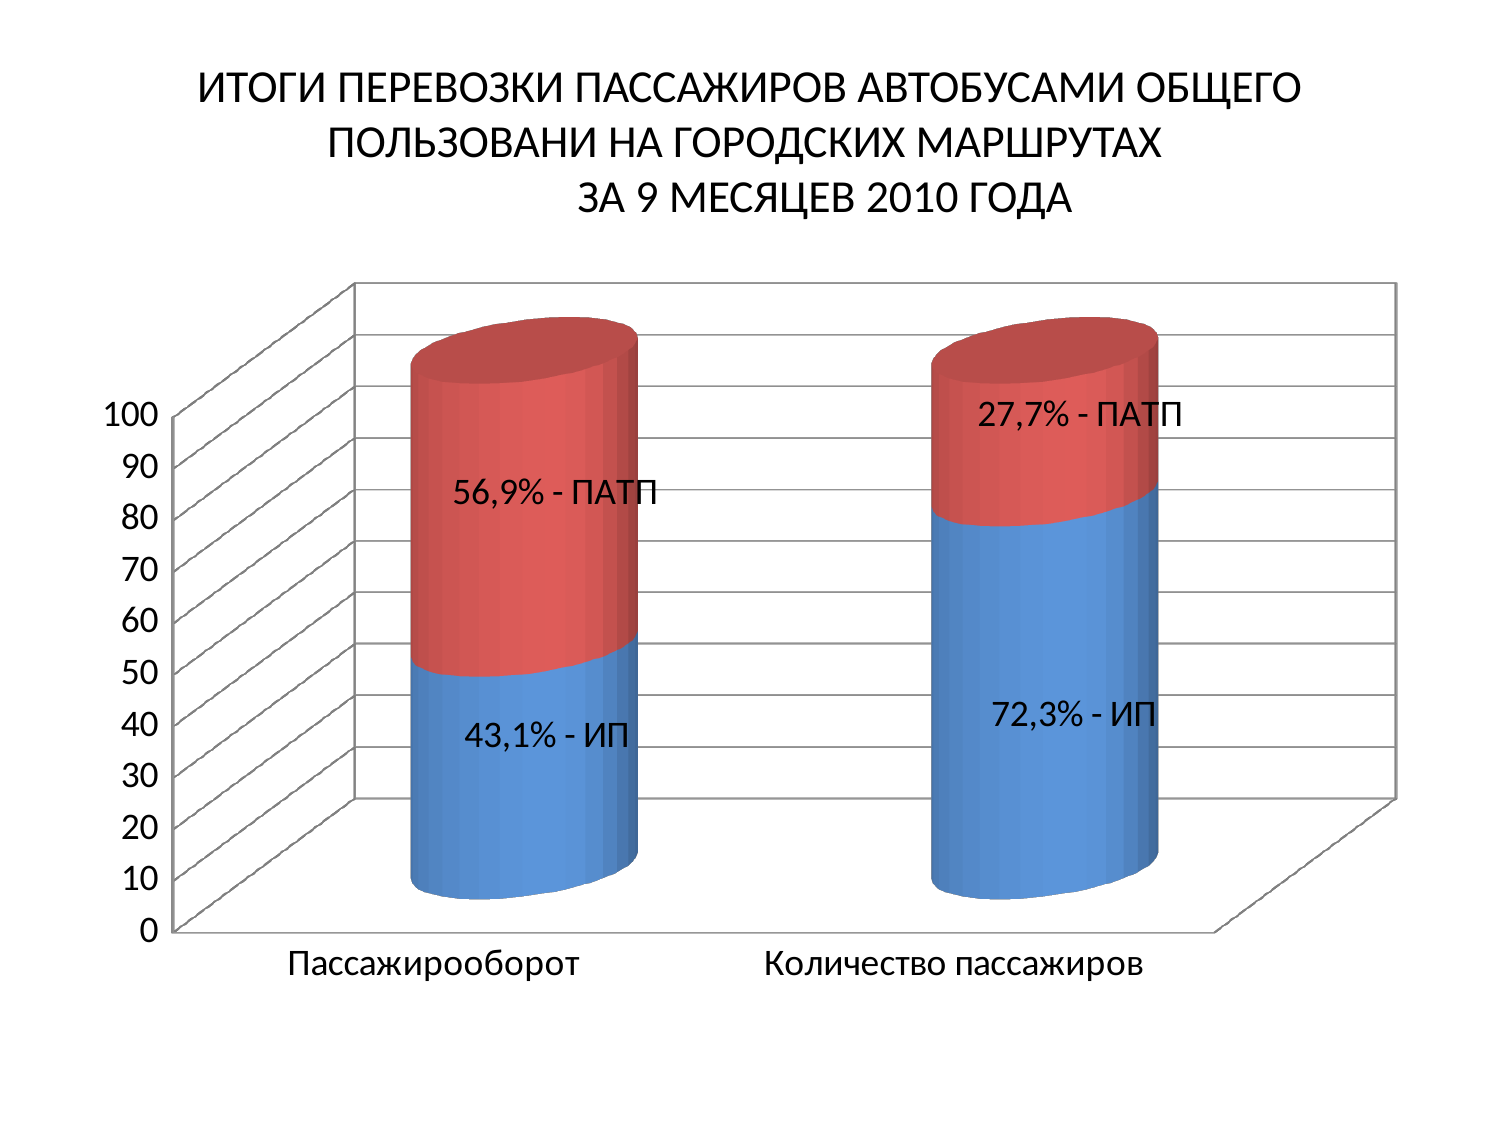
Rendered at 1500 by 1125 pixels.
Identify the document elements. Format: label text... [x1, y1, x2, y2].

title ИТОГИ ПЕРЕВОЗКИ ПАССАЖИРОВ АВТОБУСАМИ ОБЩЕГО ПОЛЬЗОВАНИ НА ГОРОДСКИХ МАРШРУТАХ ЗА 9 МЕСЯЦЕВ 2010 ГОДА [75, 45, 1425, 233]
chart [74, 262, 1426, 1006]
